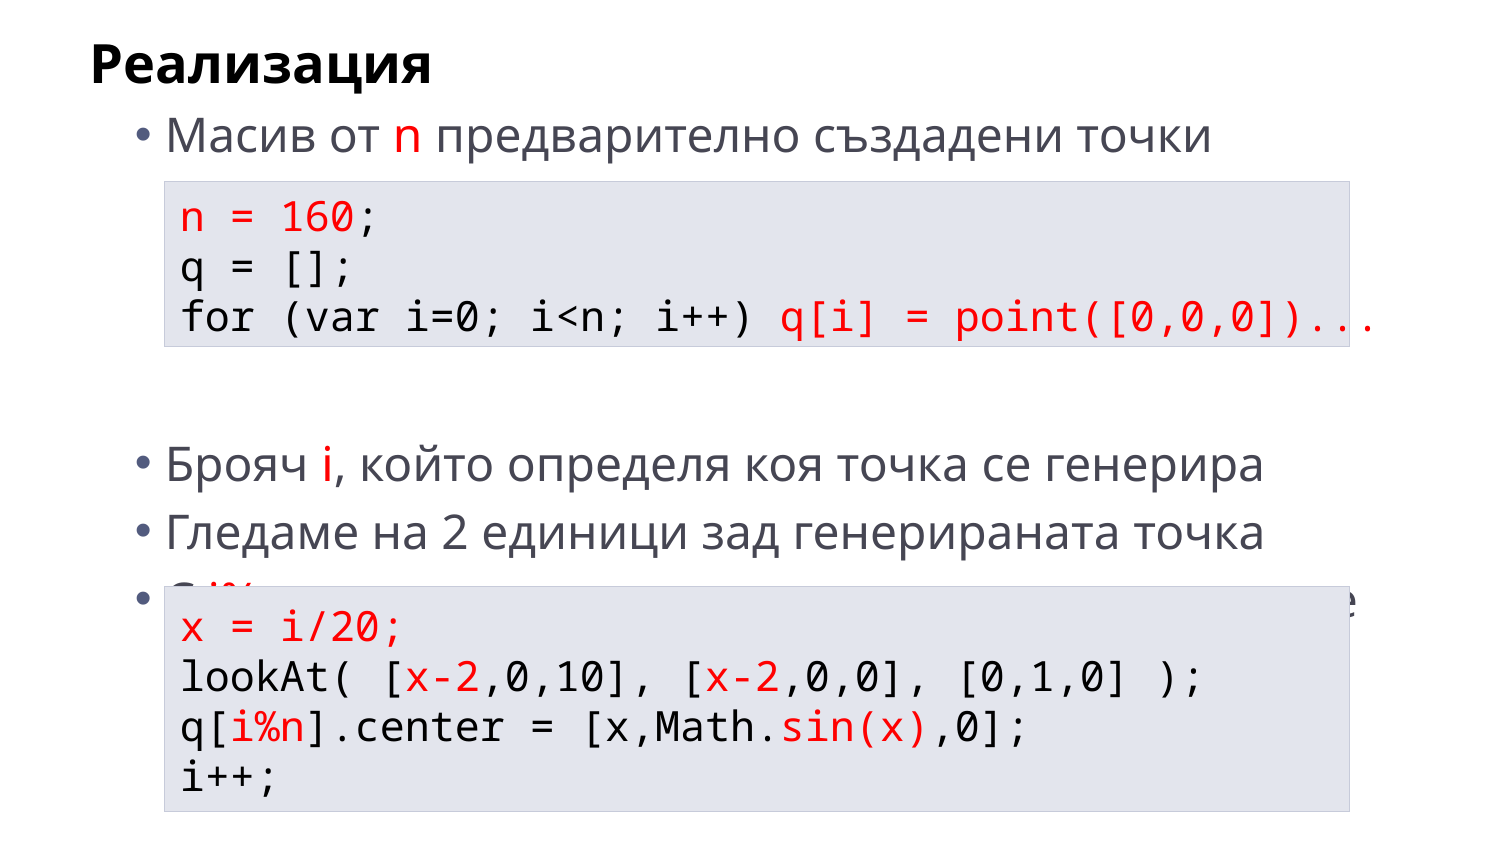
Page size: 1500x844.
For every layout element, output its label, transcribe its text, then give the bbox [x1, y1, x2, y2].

list Реализация Масив от n предварително създадени точки Брояч i, който определя коя точка се генерира Гледаме на 2 единици зад генерираната точка С i%n определяме коя точка от масива променяме [75, 21, 1475, 835]
text_box x = i/20; lookAt( [x-2,0,10], [x-2,0,0], [0,1,0] ); q[i%n].center = [x,Math.sin(x),0]; i++; [164, 586, 1350, 812]
text_box n = 160; q = []; for (var i=0; i<n; i++) q[i] = point([0,0,0])... [164, 181, 1350, 347]
